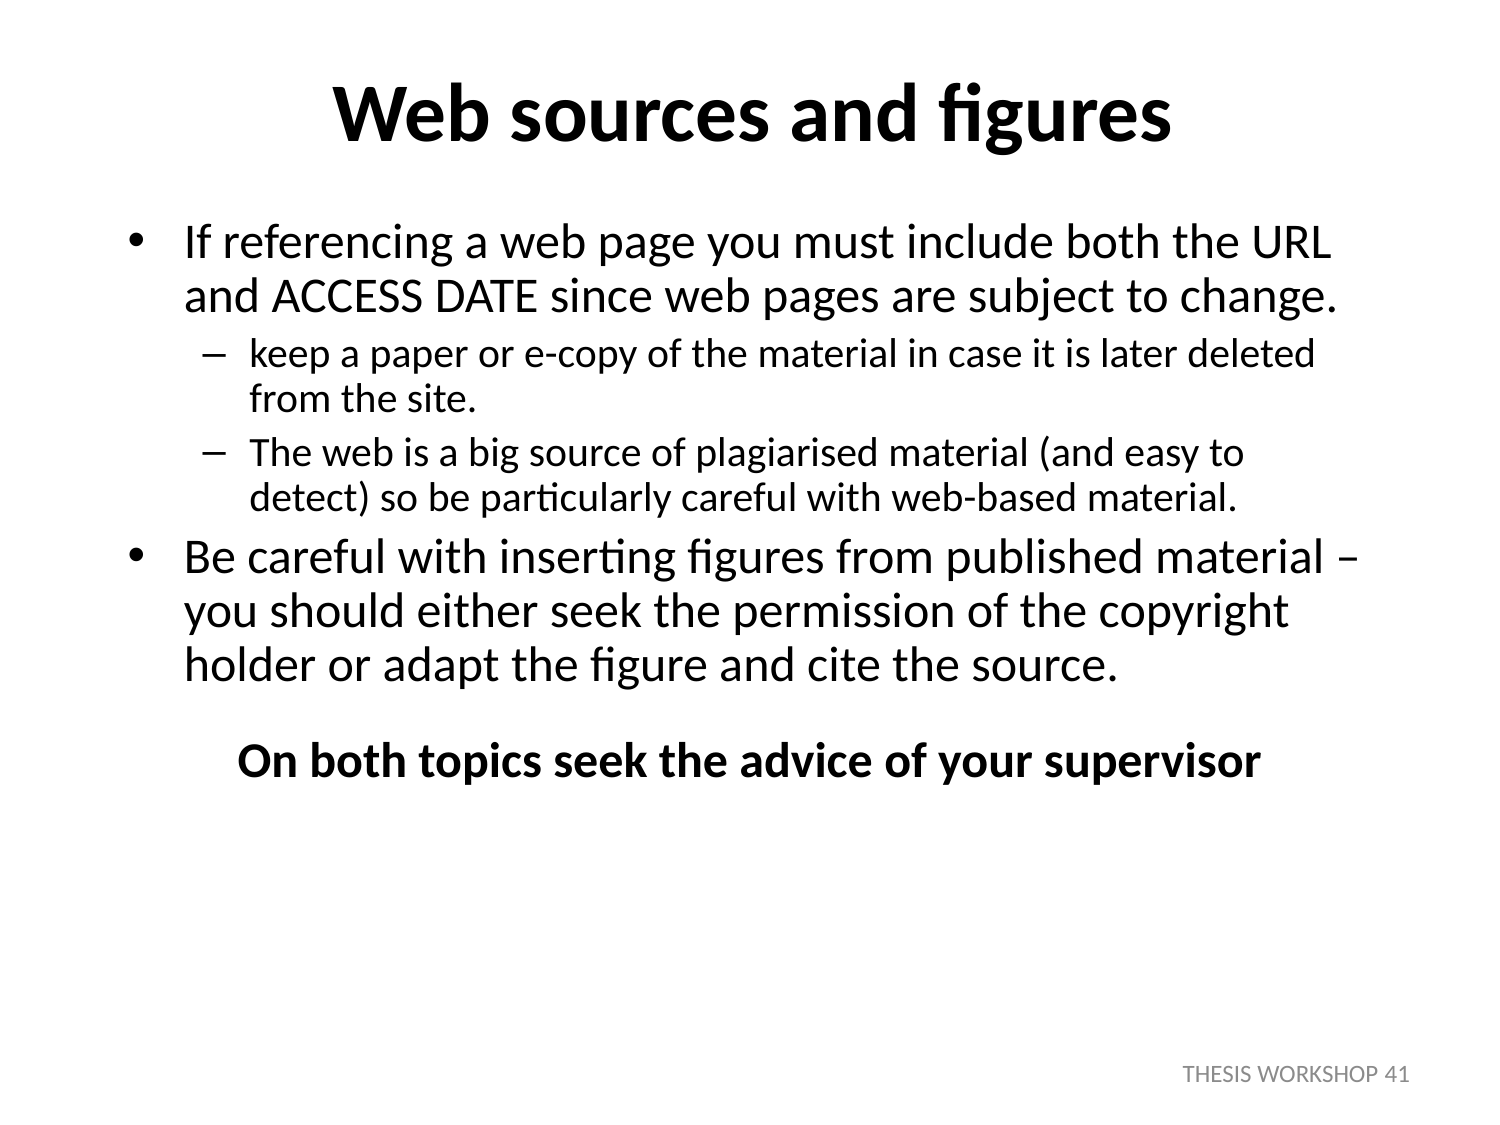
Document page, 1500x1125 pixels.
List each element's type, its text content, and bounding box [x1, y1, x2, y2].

title Web sources and figures [35, 42, 1471, 173]
slide_number THESIS WORKSHOP 41 [1074, 1042, 1425, 1103]
list If referencing a web page you must include both the URL and ACCESS DATE since web pages are subject to change. keep a paper or e-copy of the material in case it is later deleted from the site. The web is a big source of plagiarised material (and easy to detect) so be particularly careful with web-based material. Be careful with inserting figures from published material – you should either seek the permission of the copyright holder or adapt the figure and cite the source. On both topics seek the advice of your supervisor [112, 208, 1388, 883]
